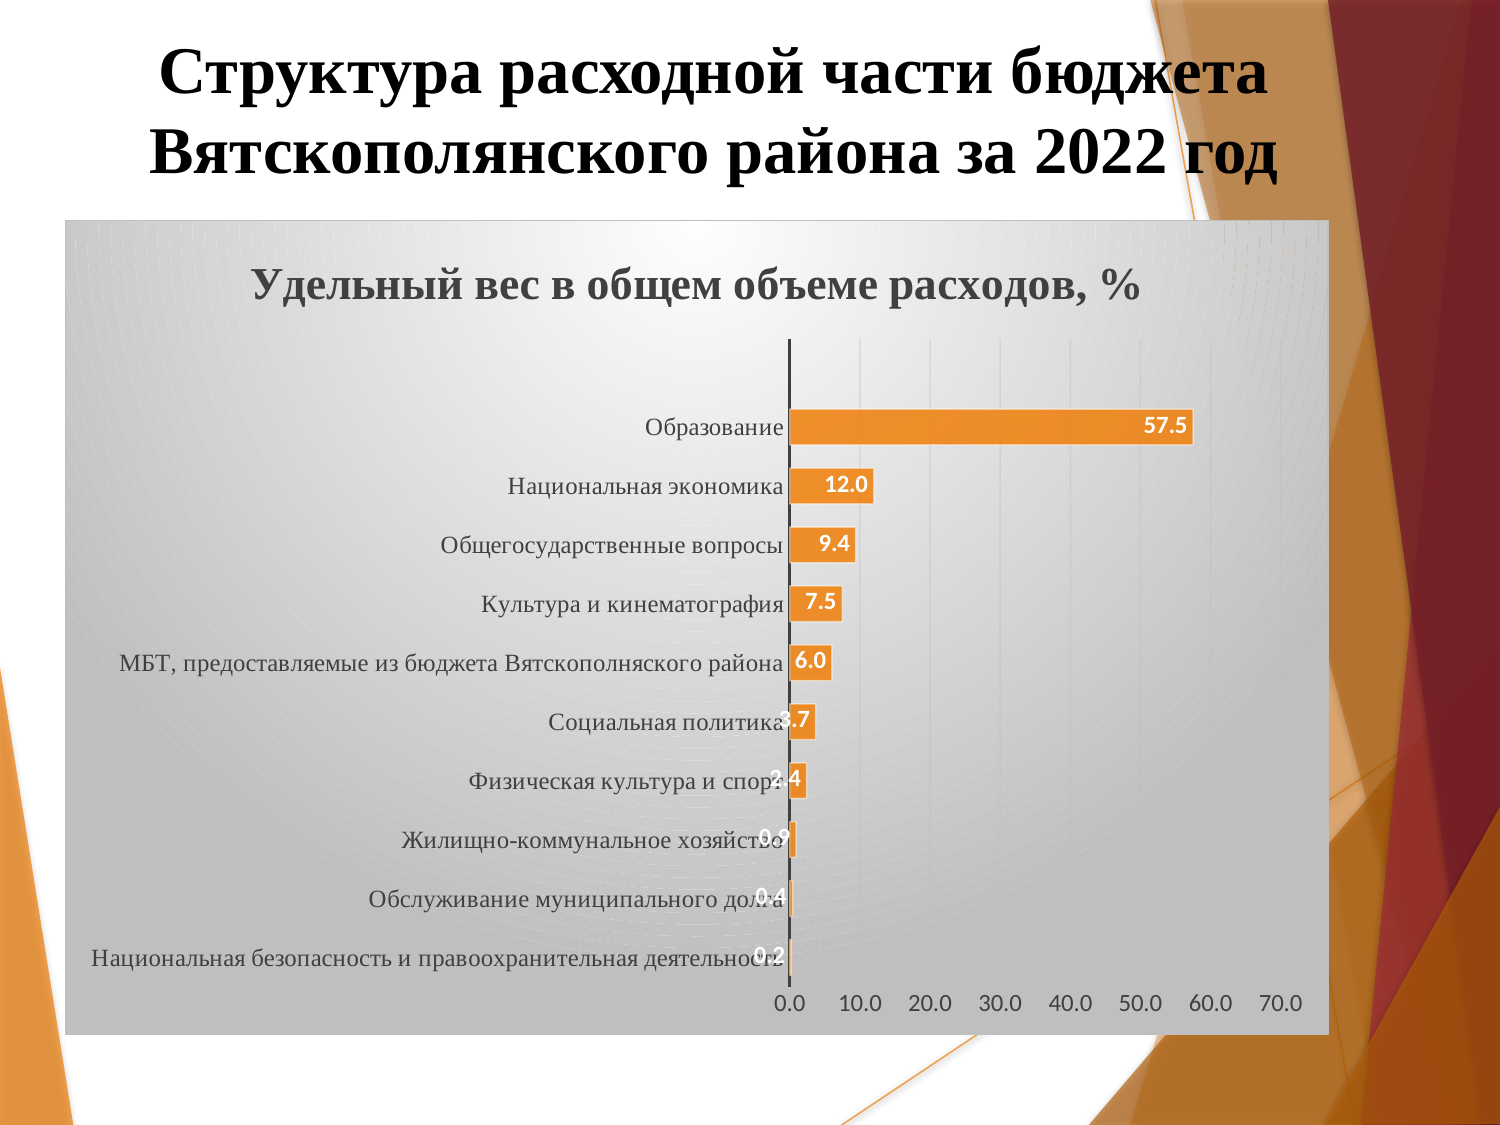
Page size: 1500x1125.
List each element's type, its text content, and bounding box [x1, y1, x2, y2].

chart [64, 219, 1329, 1036]
title Структура расходной части бюджета Вятскополянского района за 2022 год [88, 19, 1341, 207]
